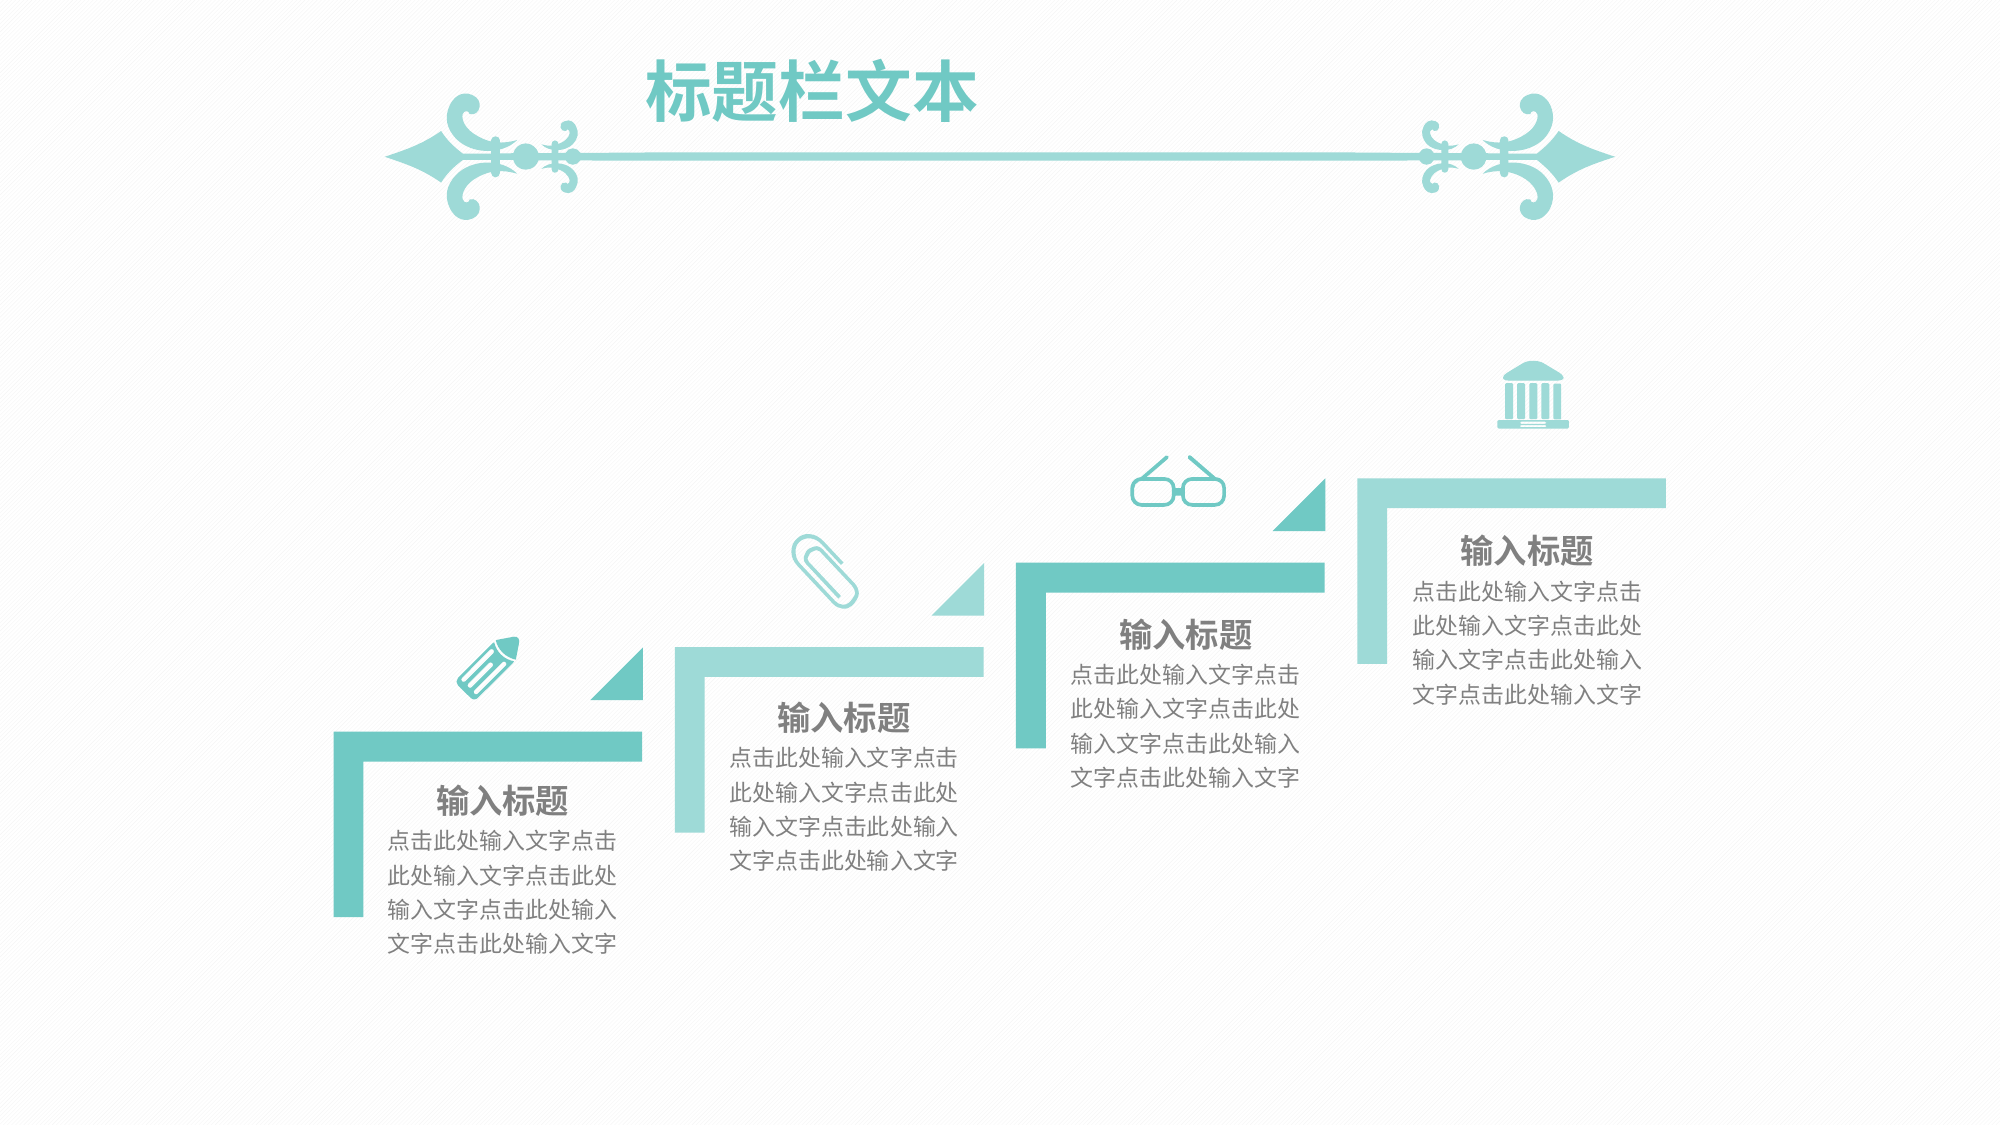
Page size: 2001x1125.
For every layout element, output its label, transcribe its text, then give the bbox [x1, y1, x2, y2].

text_box [1137, 455, 1169, 478]
text_box [1187, 455, 1220, 478]
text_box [384, 90, 1616, 224]
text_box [333, 478, 1666, 918]
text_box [1497, 360, 1569, 429]
text_box 输入标题 点击此处输入文字点击此处输入文字点击此处输入文字点击此处输入文字点击此处输入文字 [364, 918, 641, 965]
text_box 标题栏文本 [630, 42, 1370, 90]
